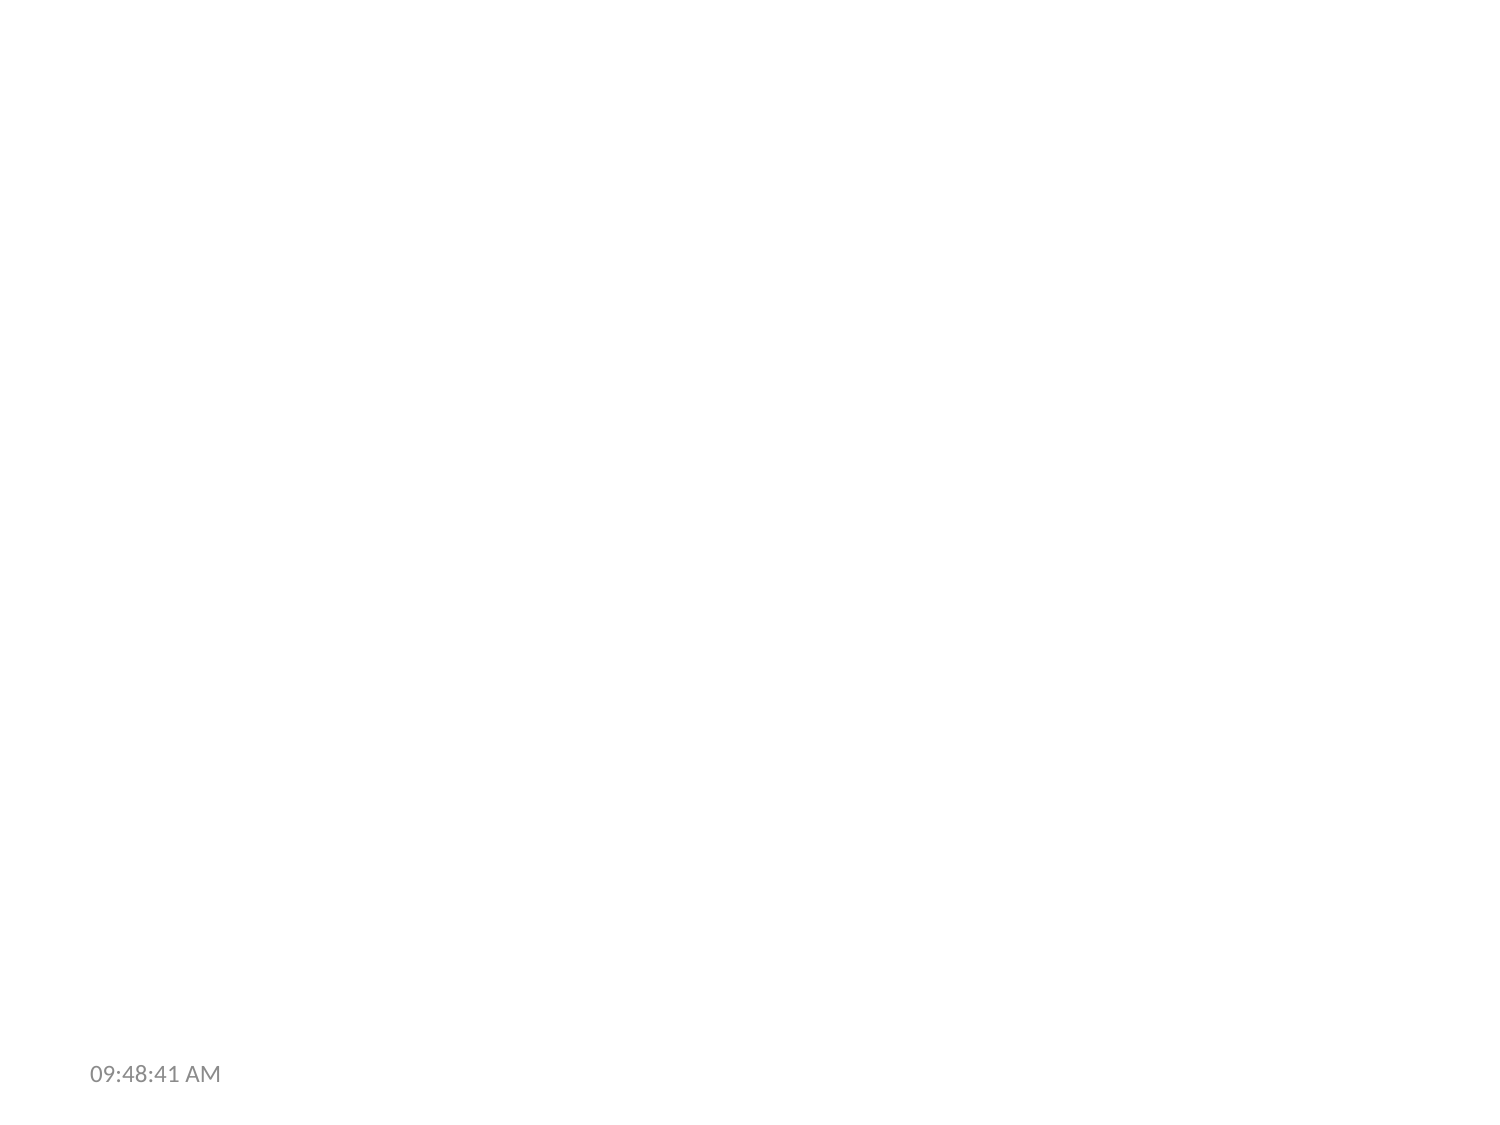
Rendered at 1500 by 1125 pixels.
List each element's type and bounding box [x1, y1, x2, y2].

slide_number [75, 1042, 425, 1103]
